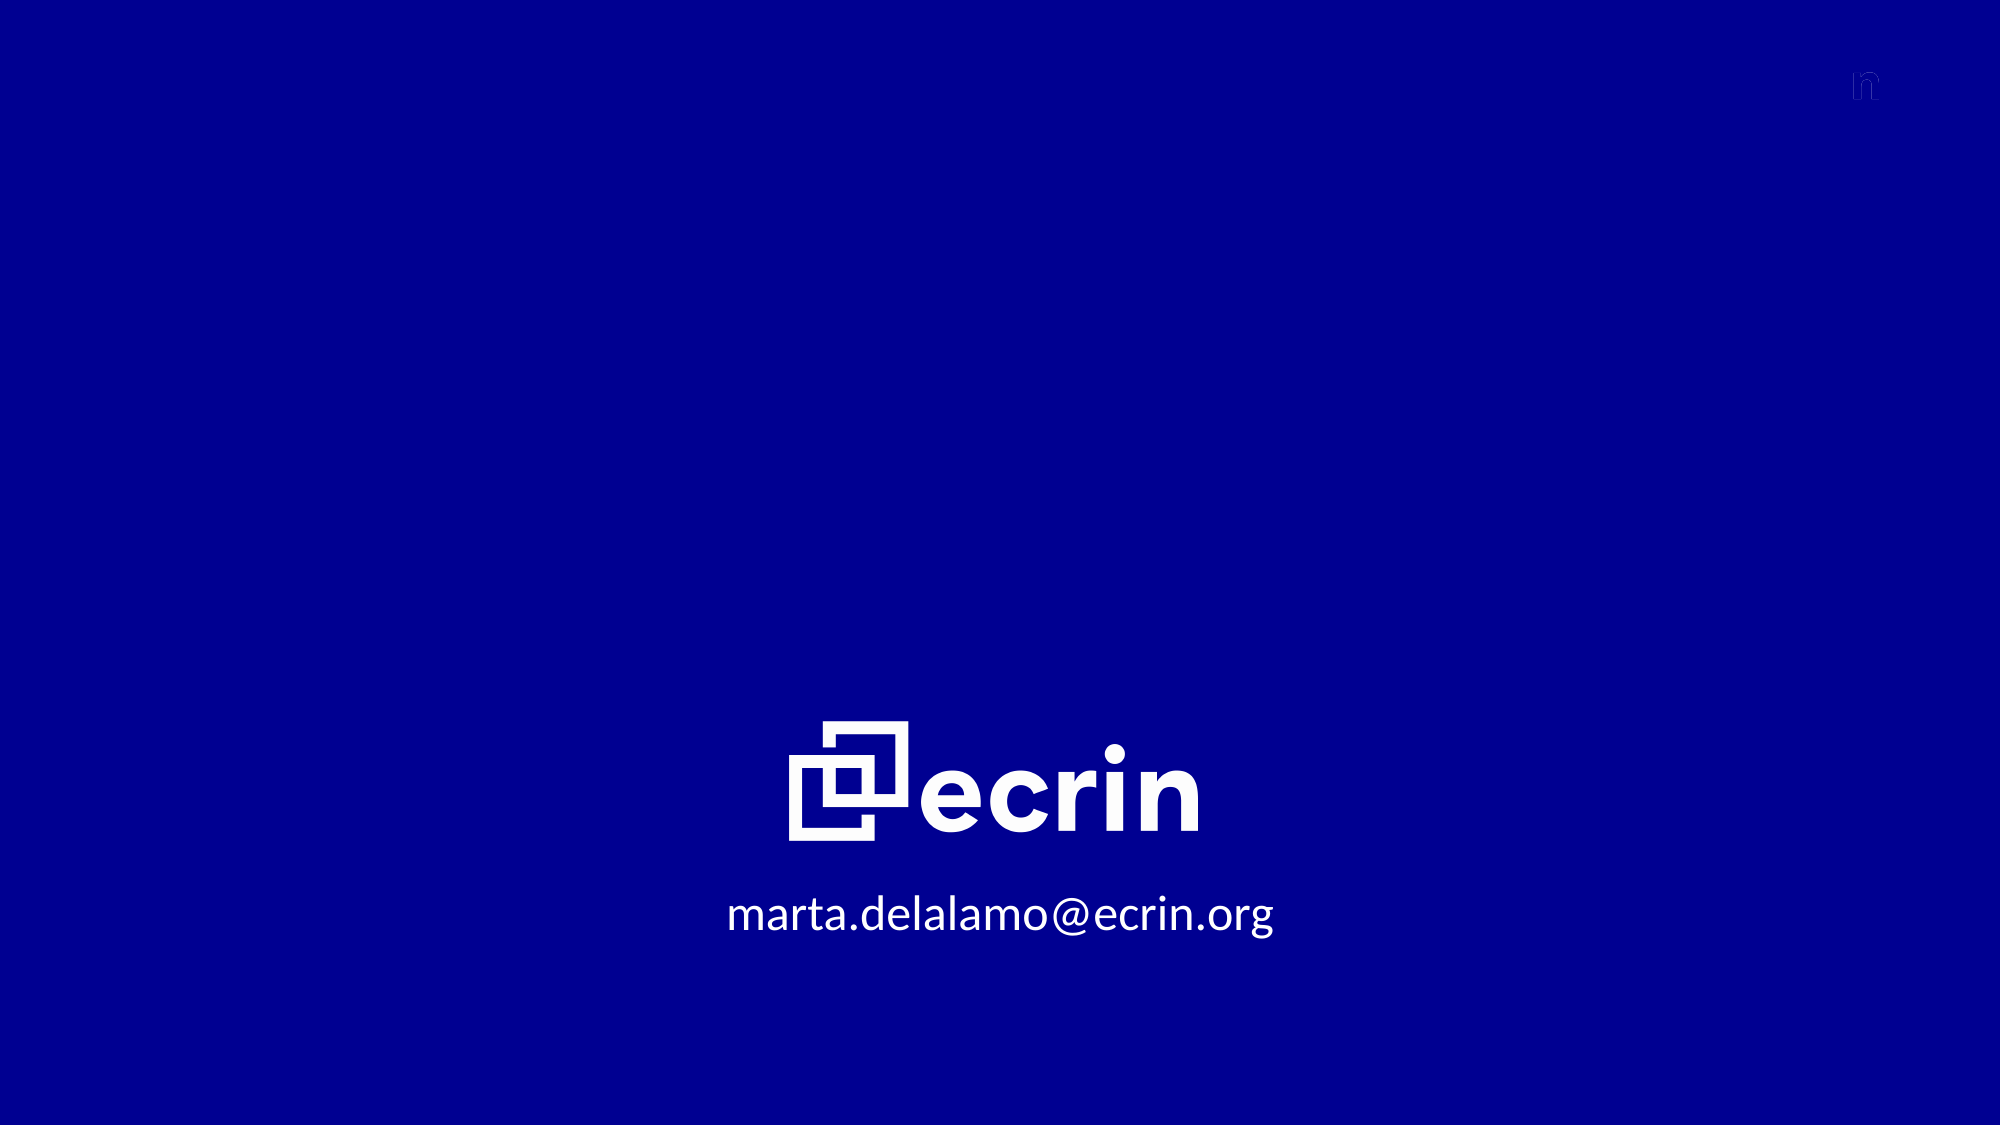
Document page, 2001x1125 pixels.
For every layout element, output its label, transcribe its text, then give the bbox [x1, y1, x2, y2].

picture [1681, 33, 1902, 121]
subtitle marta.delalamo@ecrin.org [249, 879, 1750, 986]
picture [750, 682, 1250, 879]
